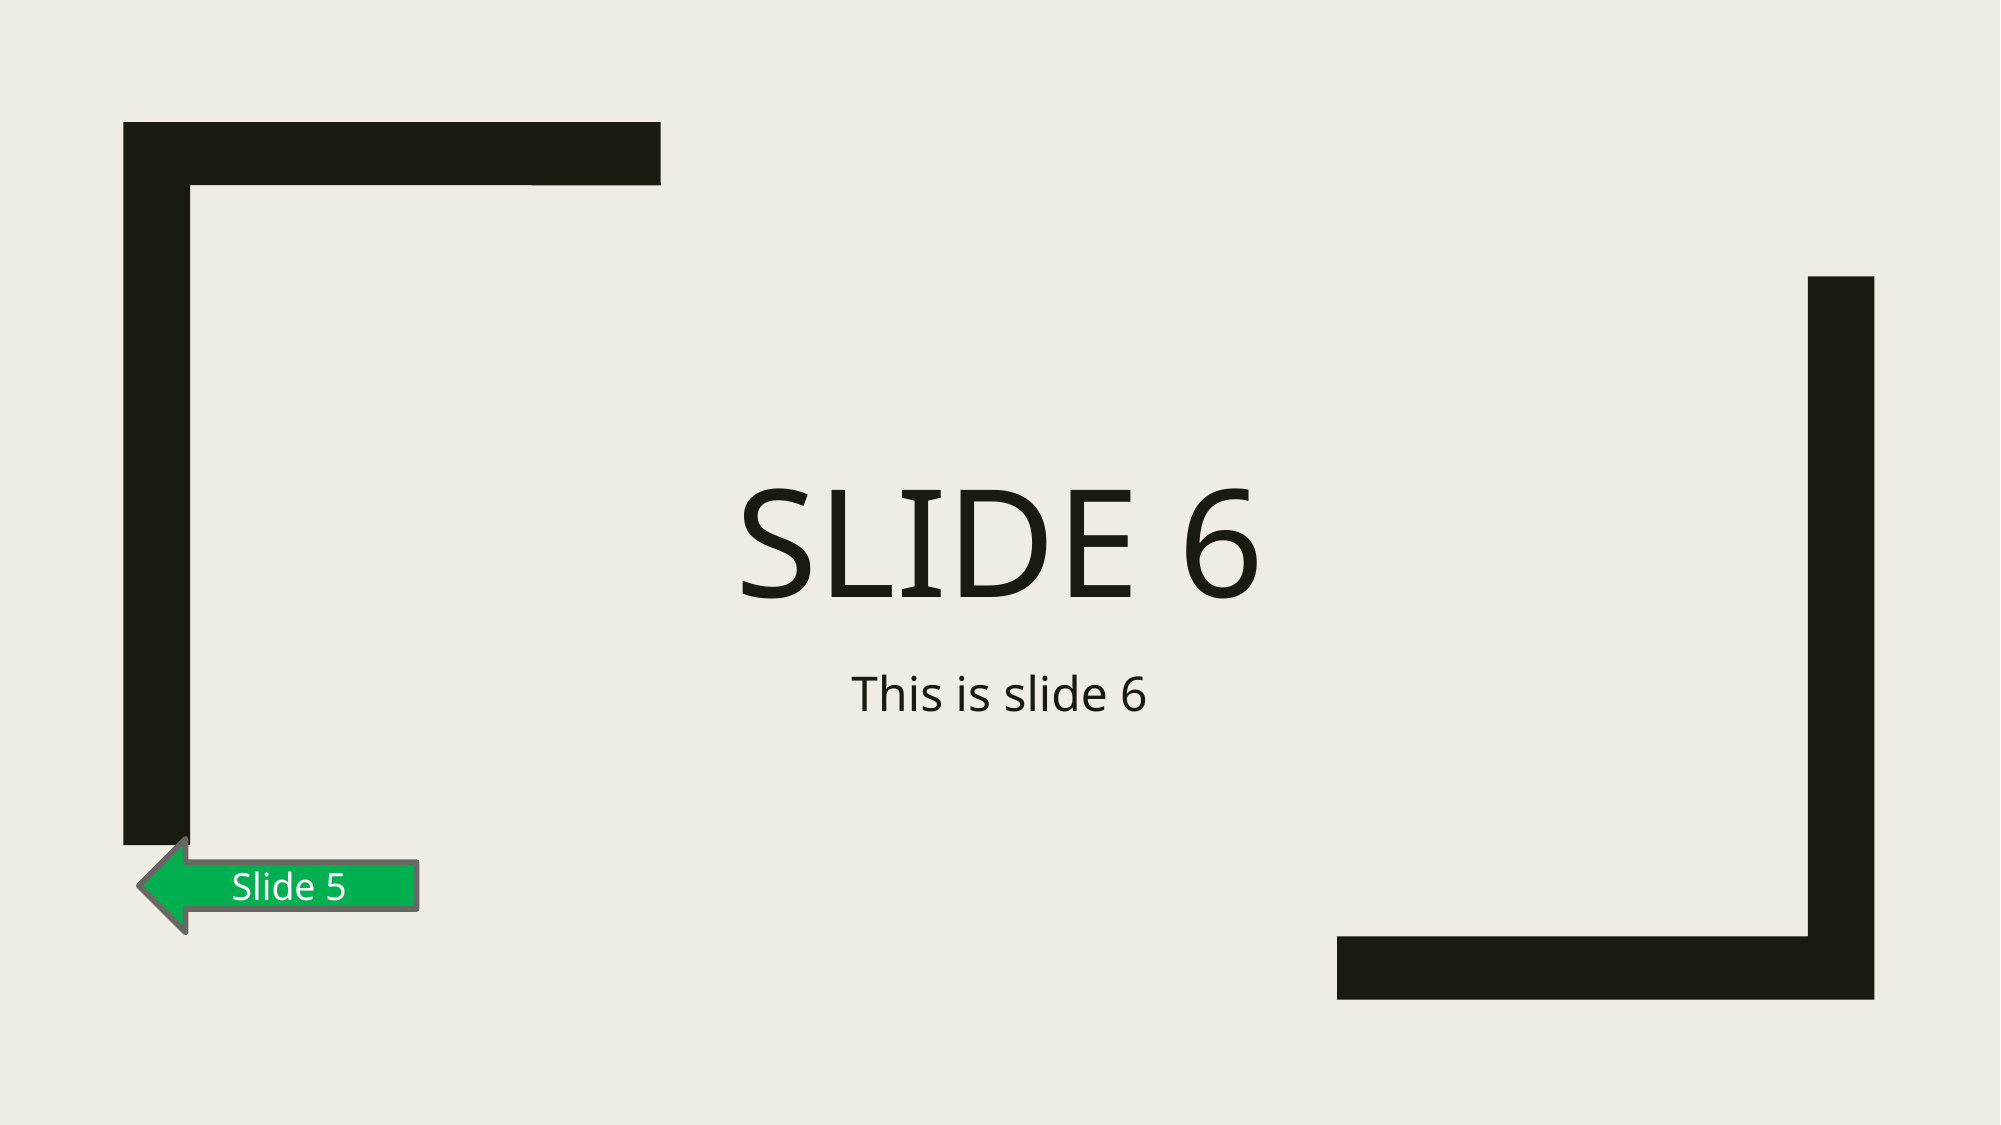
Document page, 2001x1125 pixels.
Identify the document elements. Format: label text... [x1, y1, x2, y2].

title Slide 6 [314, 293, 1686, 638]
subtitle This is slide 6 [439, 649, 1561, 828]
text_box Slide 5 [135, 836, 420, 936]
